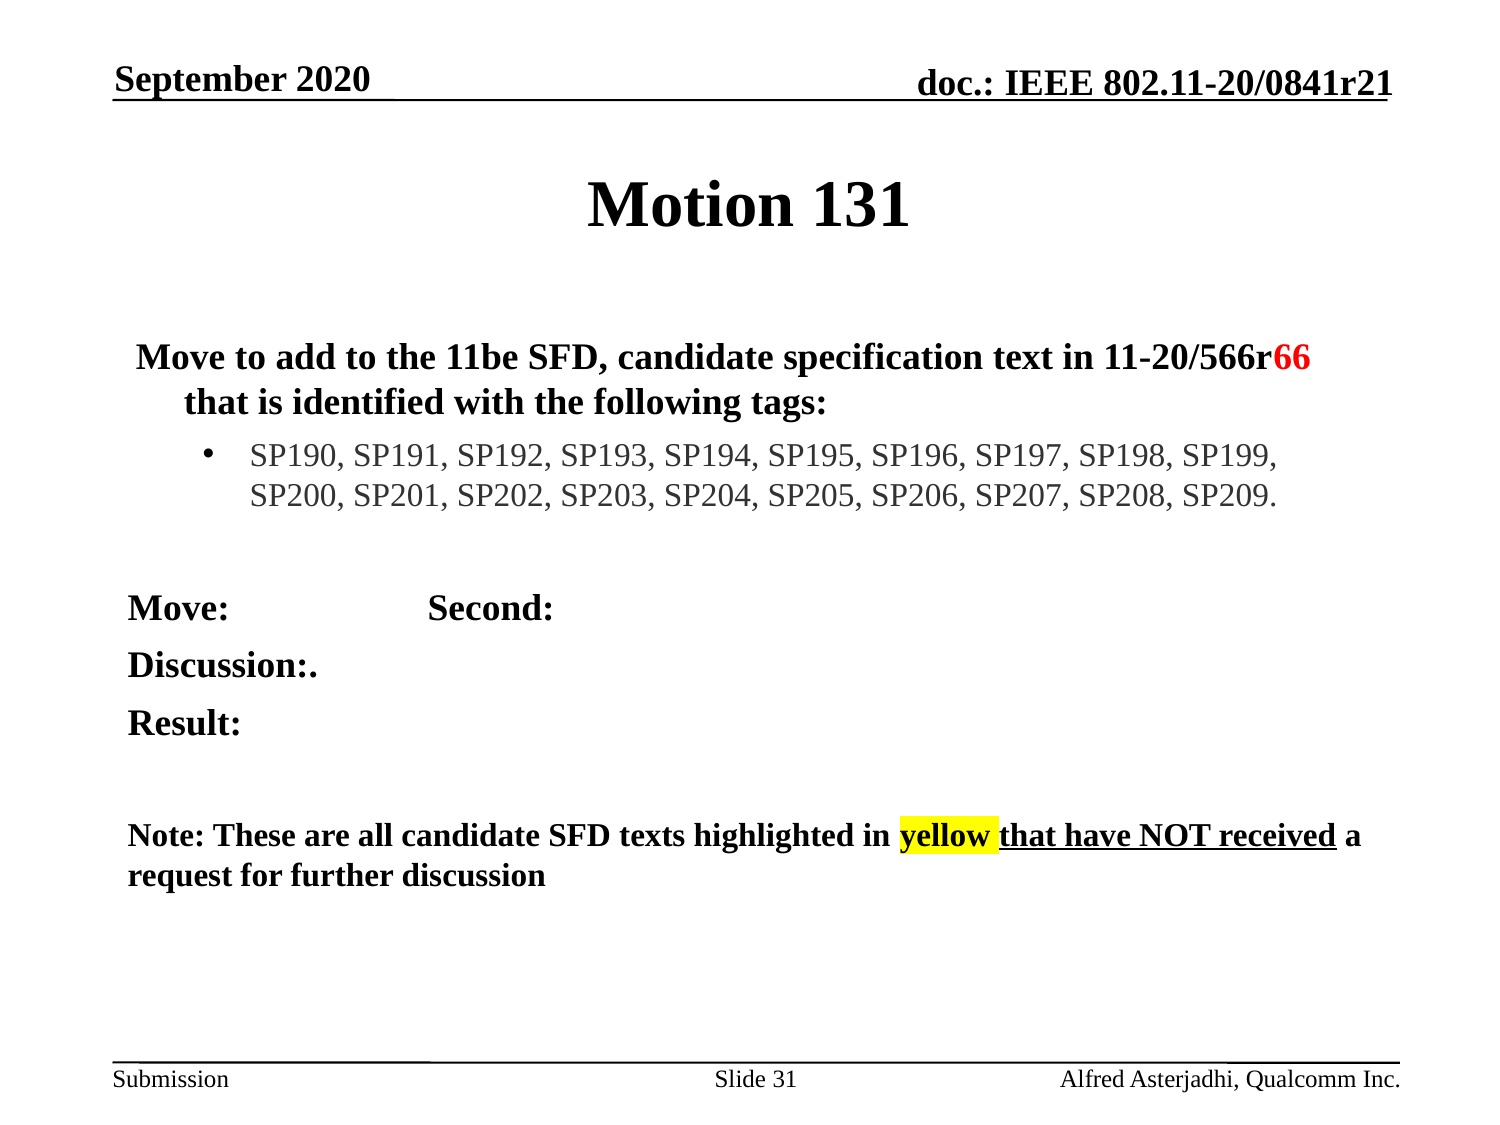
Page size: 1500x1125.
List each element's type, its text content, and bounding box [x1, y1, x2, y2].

slide_number Slide 31 [712, 1061, 800, 1123]
list Move to add to the 11be SFD, candidate specification text in 11-20/566r66 that is identified with the following tags: SP190, SP191, SP192, SP193, SP194, SP195, SP196, SP197, SP198, SP199, SP200, SP201, SP202, SP203, SP204, SP205, SP206, SP207, SP208, SP209. Move: Second: Discussion:. Result: Note: These are all candidate SFD texts highlighted in yellow that have NOT received a request for further discussion [112, 324, 1388, 1063]
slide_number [114, 54, 423, 100]
footer Alfred Asterjadhi, Qualcomm Inc. [878, 1061, 1402, 1093]
title Motion 131 [112, 112, 1388, 288]
